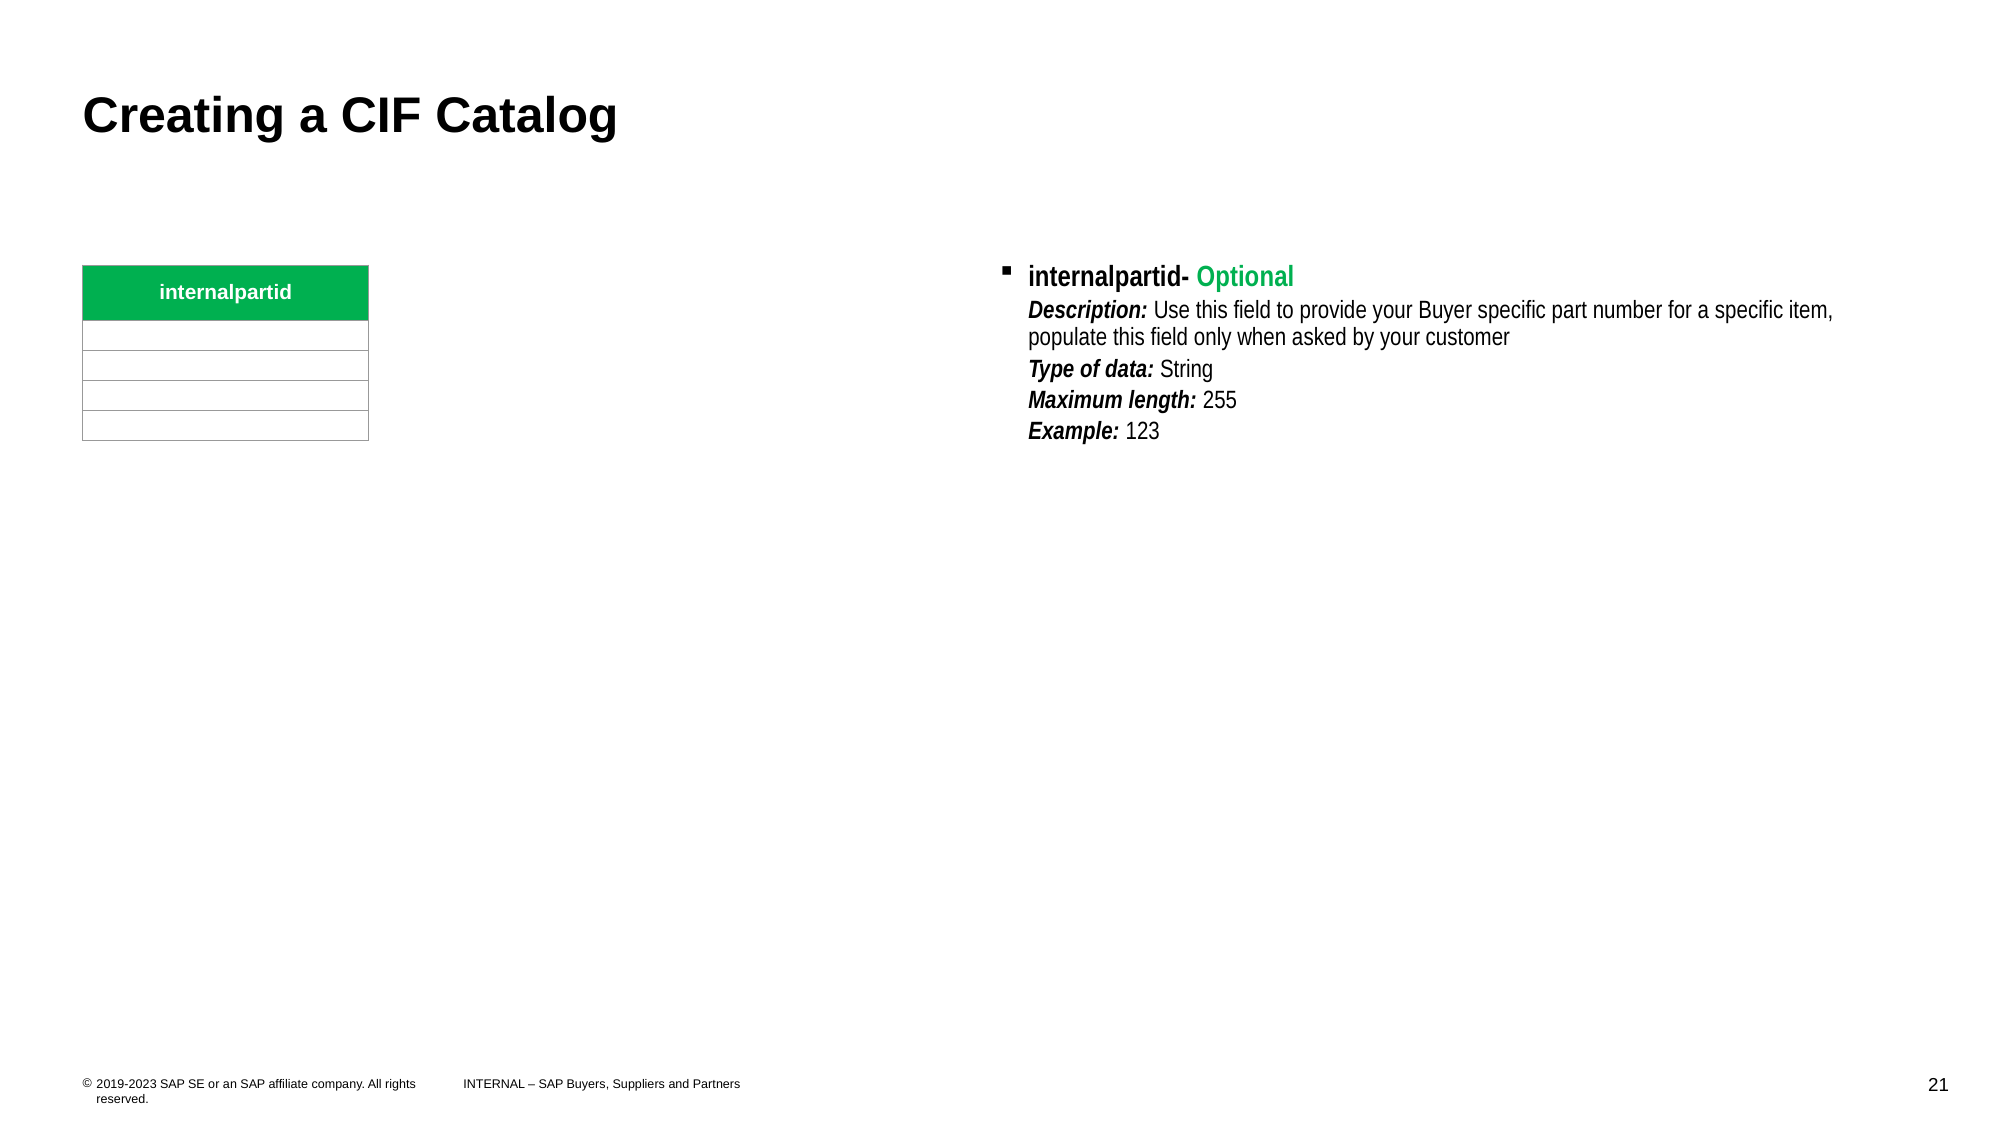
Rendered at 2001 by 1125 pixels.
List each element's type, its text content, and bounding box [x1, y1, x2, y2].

table_cell [83, 381, 368, 410]
table_header internalpartid [83, 266, 368, 320]
title Creating a CIF Catalog [82, 82, 1918, 144]
table_cell [83, 351, 368, 380]
table_cell [83, 411, 368, 440]
table_cell [83, 321, 368, 350]
text_box internalpartid- Optional Description: Use this field to provide your Buyer specific part number for a specific item, populate this field only when asked by your customer Type of data: String Maximum length: 255 Example: 123 [1000, 265, 1918, 587]
